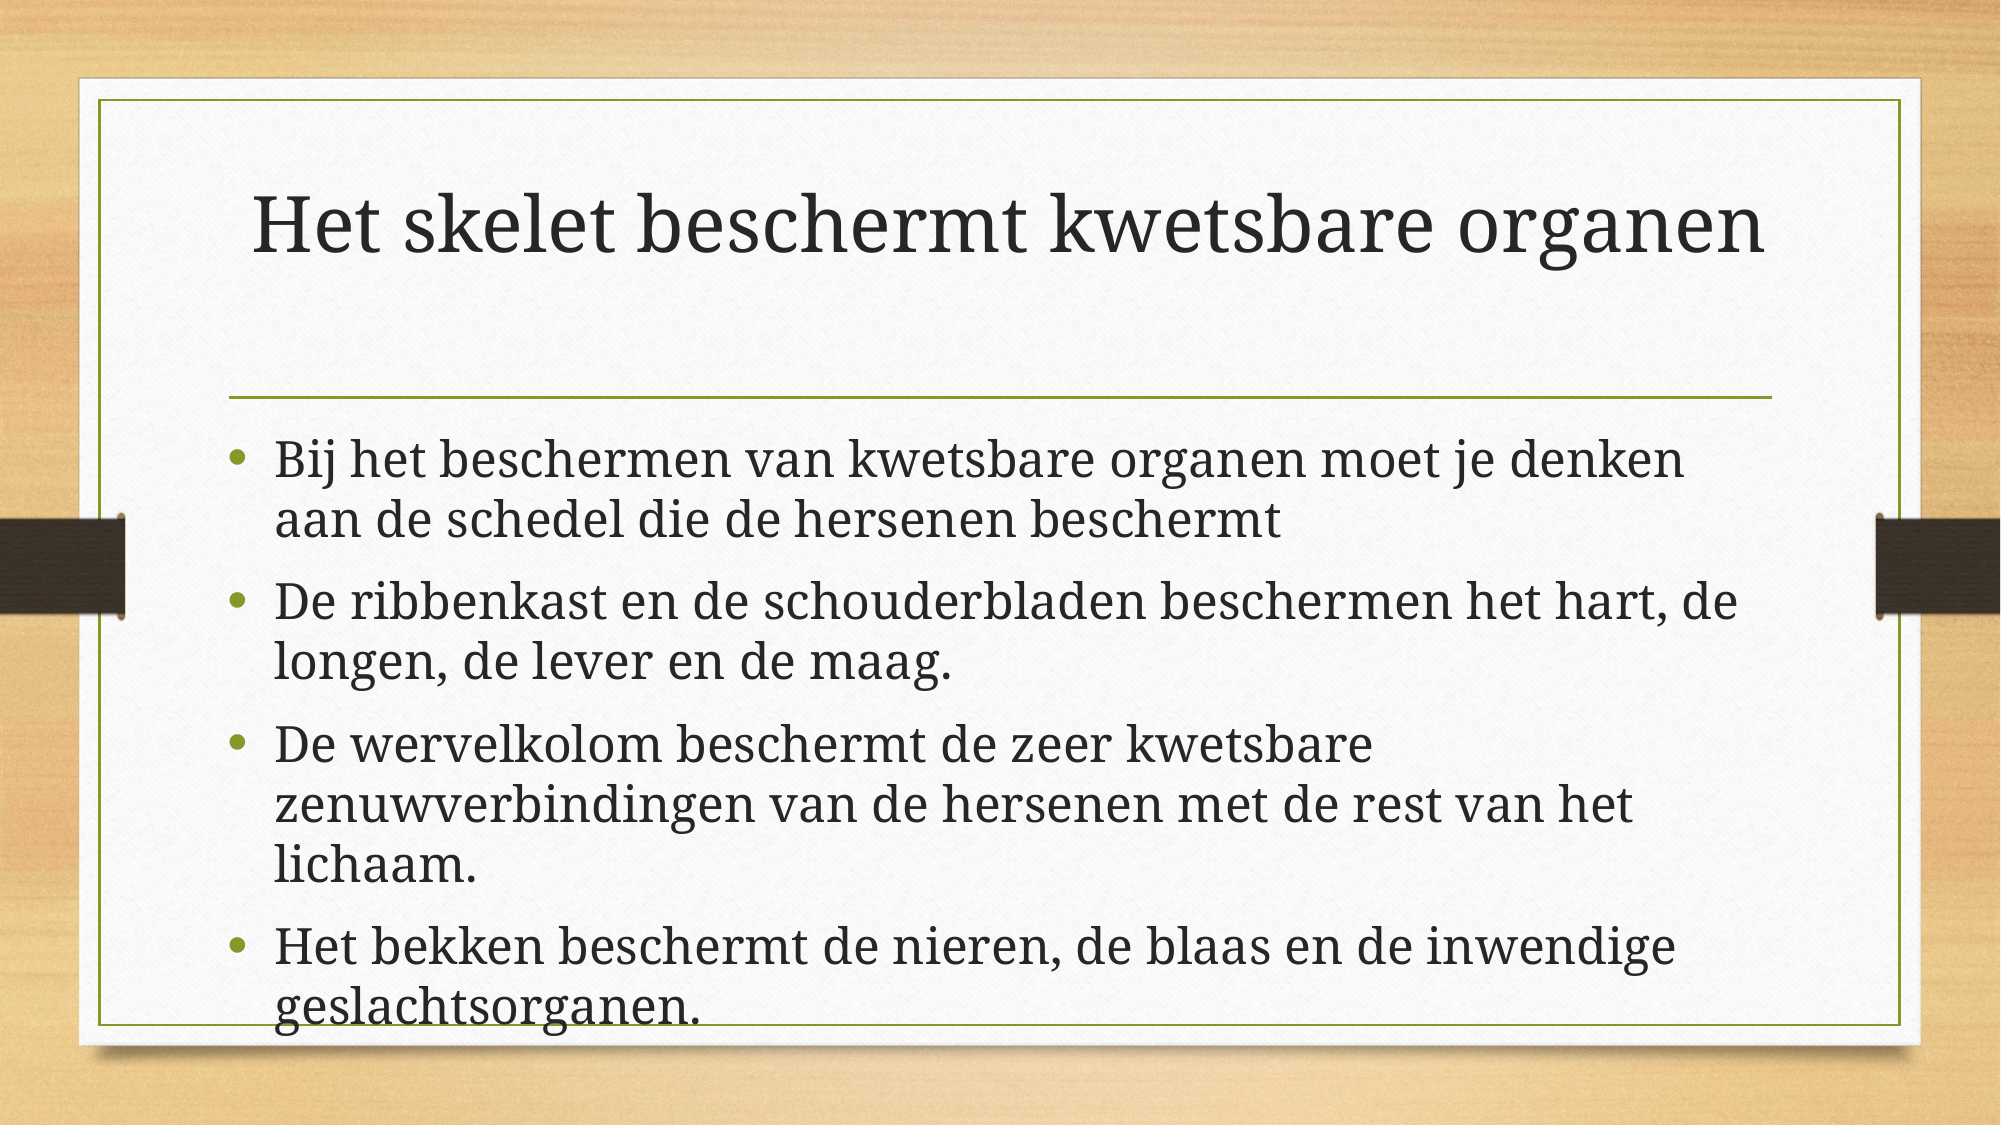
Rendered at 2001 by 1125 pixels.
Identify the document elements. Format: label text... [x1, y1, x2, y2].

picture [0, 0, 2001, 1125]
title Het skelet beschermt kwetsbare organen [212, 161, 1788, 375]
list Bij het beschermen van kwetsbare organen moet je denken aan de schedel die de hersenen beschermt De ribbenkast en de schouderbladen beschermen het hart, de longen, de lever en de maag. De wervelkolom beschermt de zeer kwetsbare zenuwverbindingen van de hersenen met de rest van het lichaam. Het bekken beschermt de nieren, de blaas en de inwendige geslachtsorganen. [212, 419, 1788, 964]
